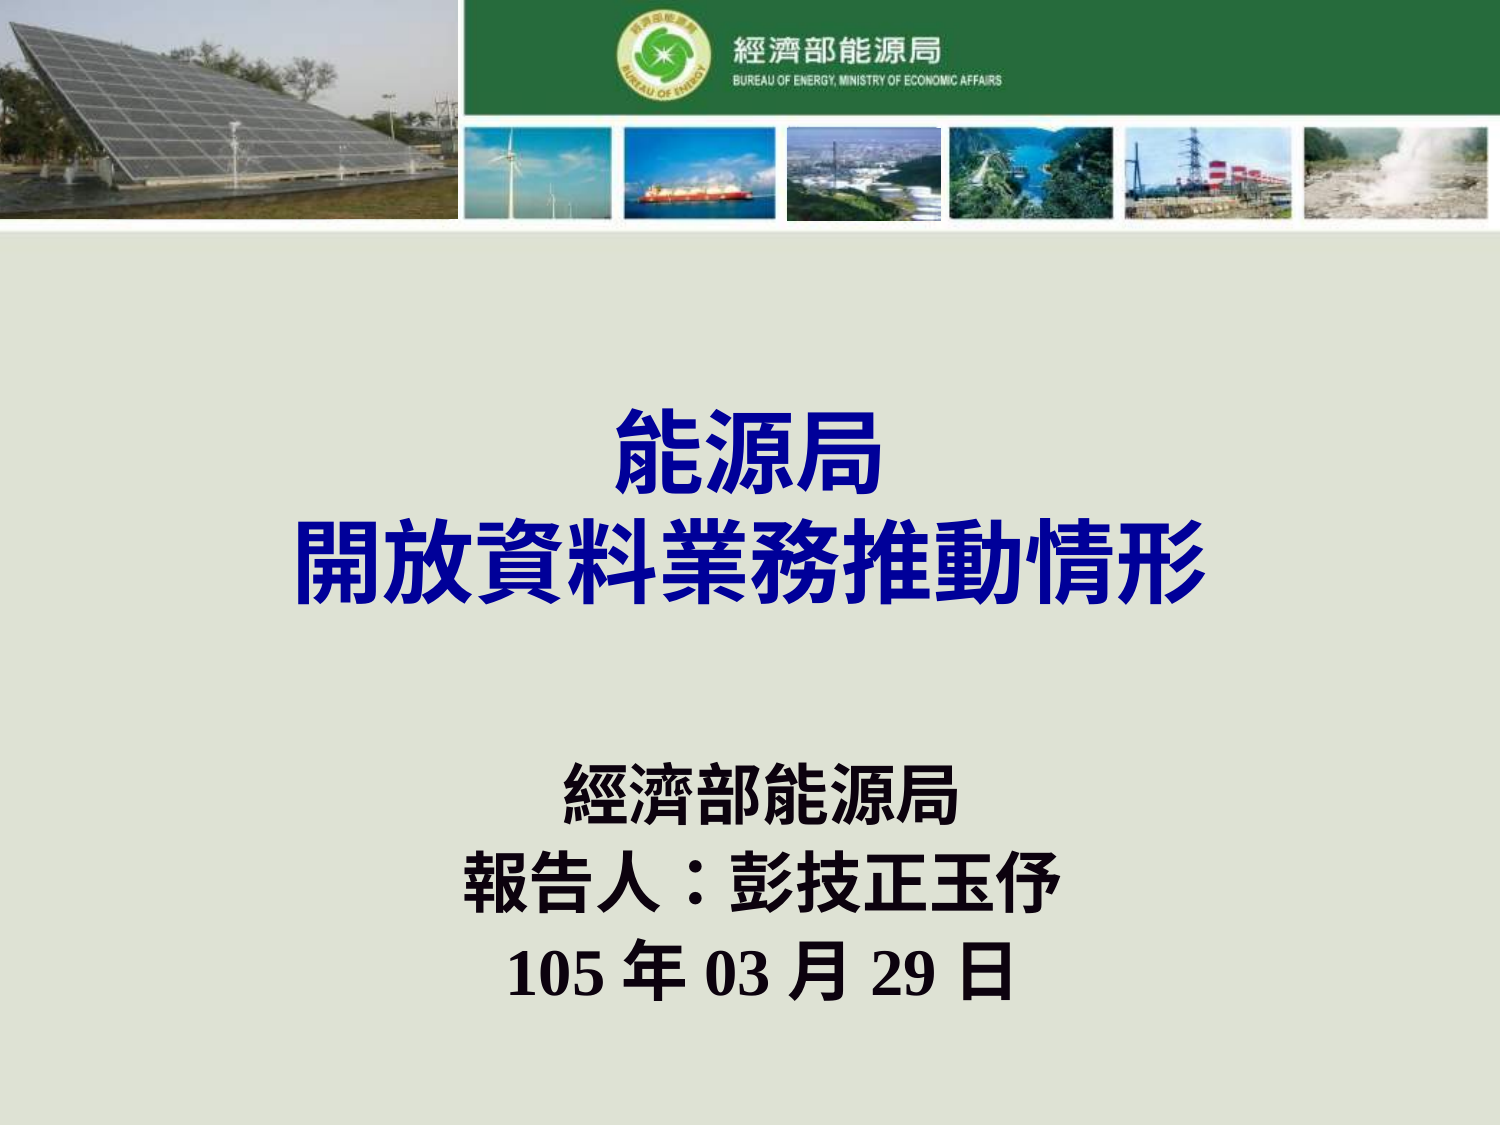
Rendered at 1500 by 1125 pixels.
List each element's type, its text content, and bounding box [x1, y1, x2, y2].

picture [0, 613, 1500, 1125]
picture [0, 0, 1500, 387]
subtitle 能源局 開放資料業務推動情形 [0, 387, 1500, 613]
text_box 經濟部能源局 報告人：彭技正玉伃 105年03月29日 [437, 737, 1088, 1035]
